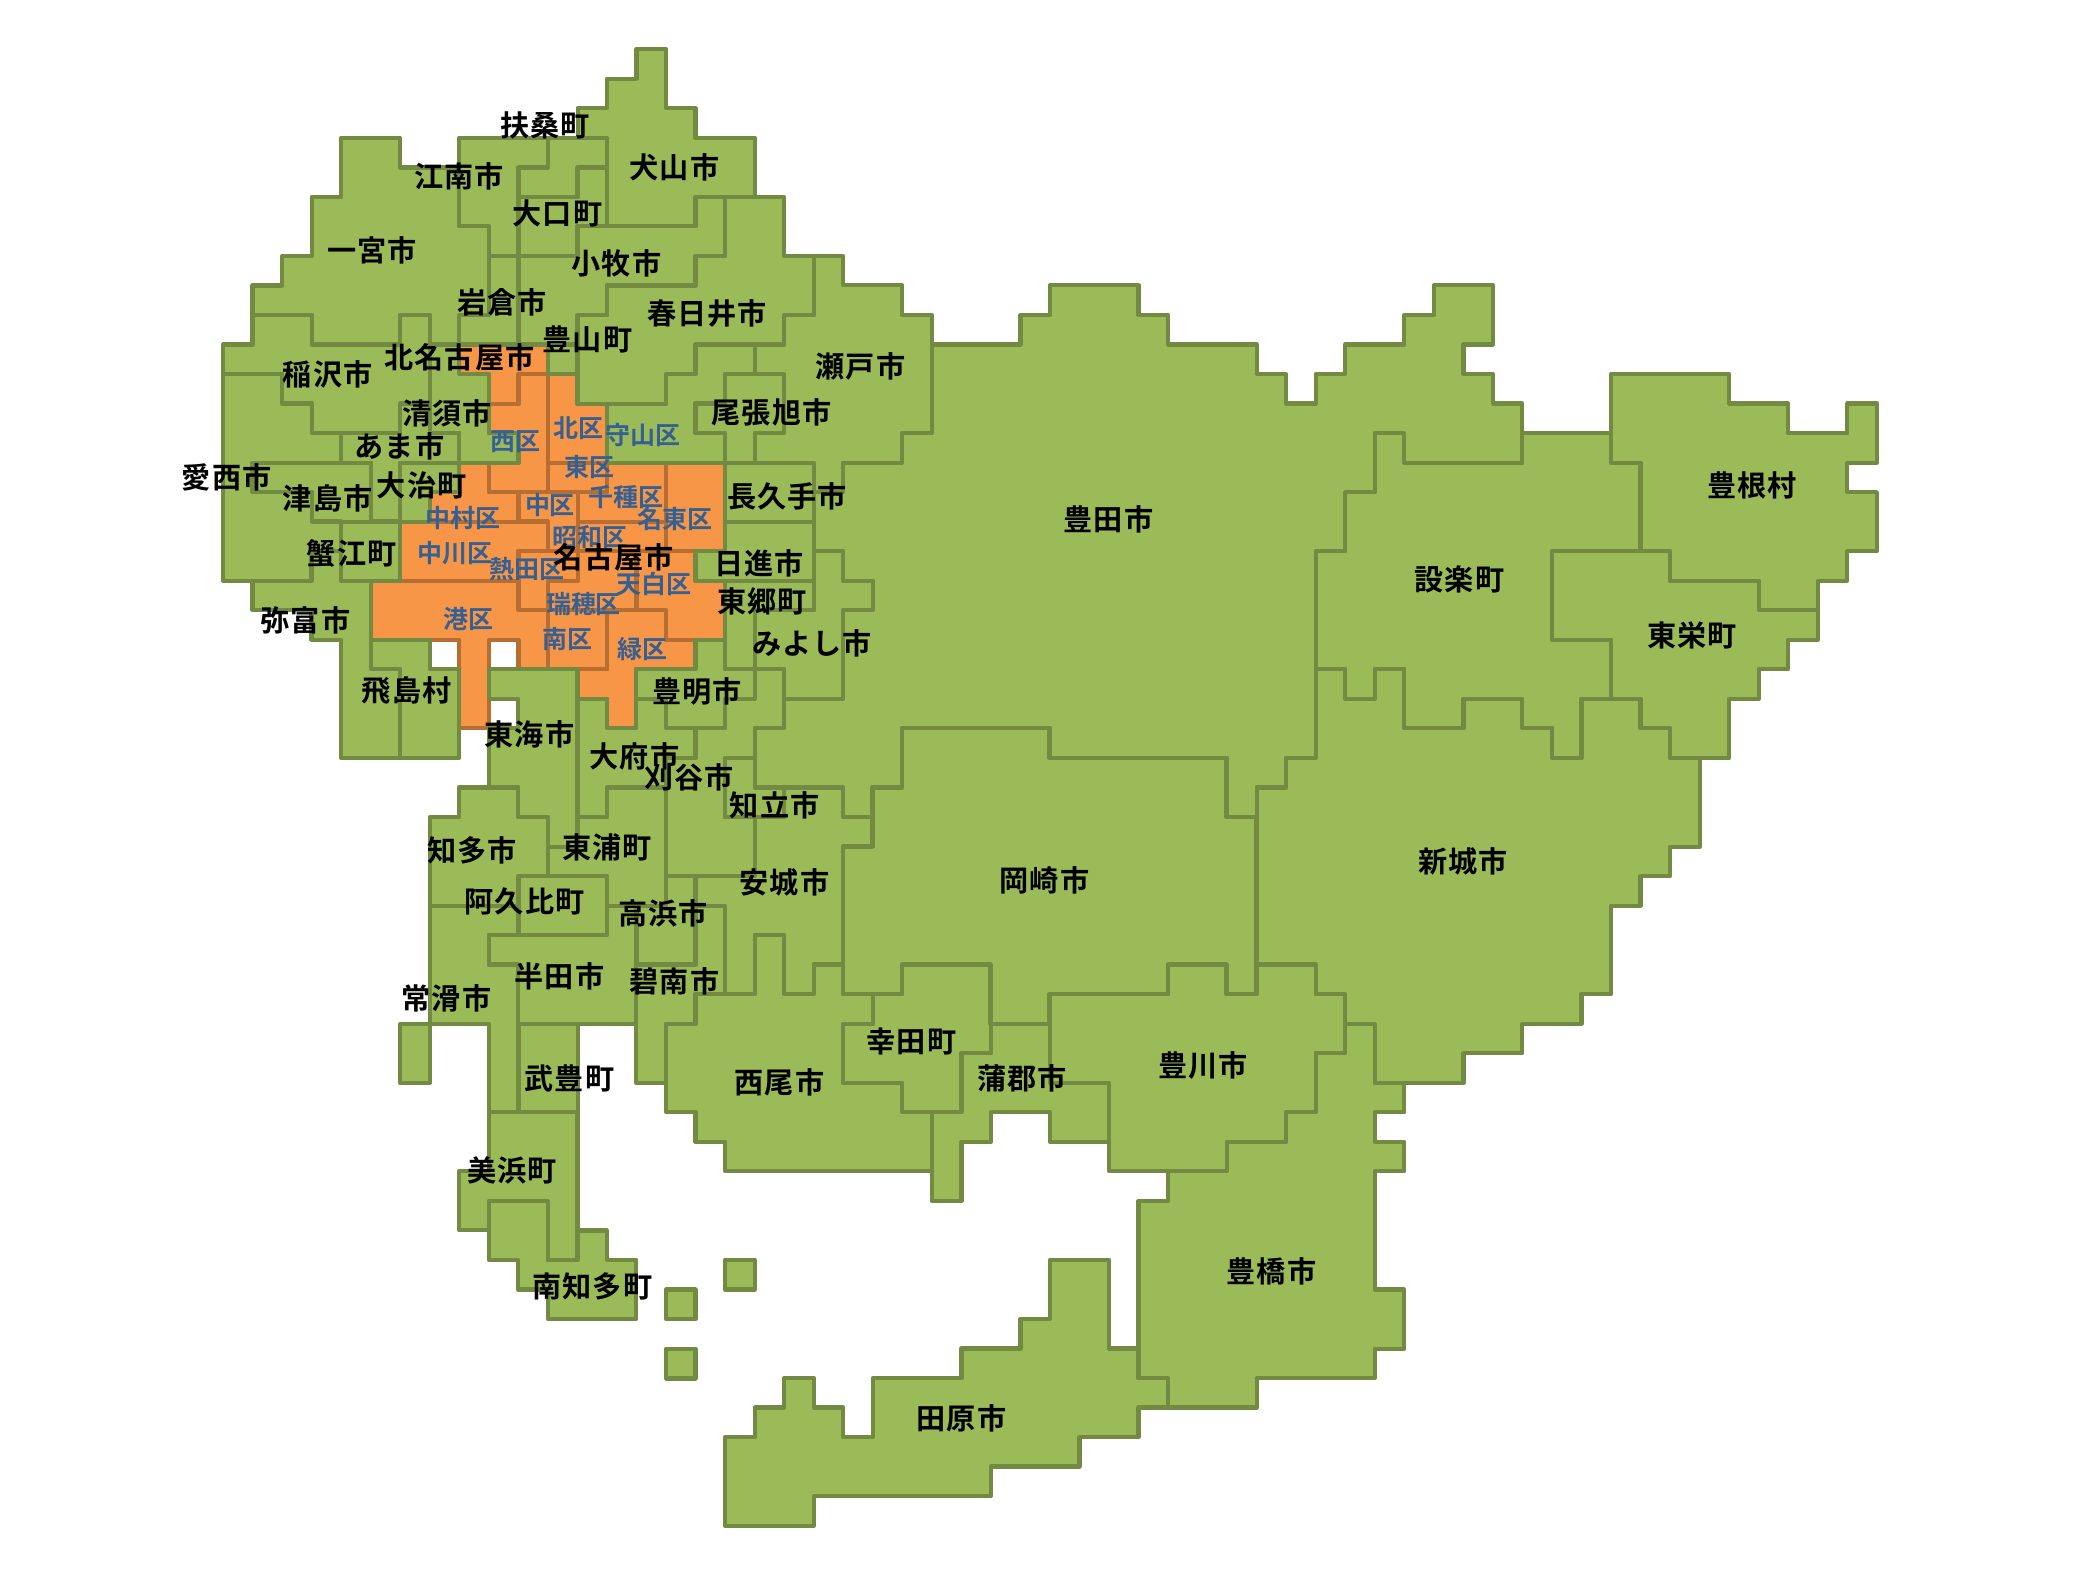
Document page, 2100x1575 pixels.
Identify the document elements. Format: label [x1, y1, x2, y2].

text_box [222, 48, 1877, 1526]
text_box [165, 99, 1814, 1444]
